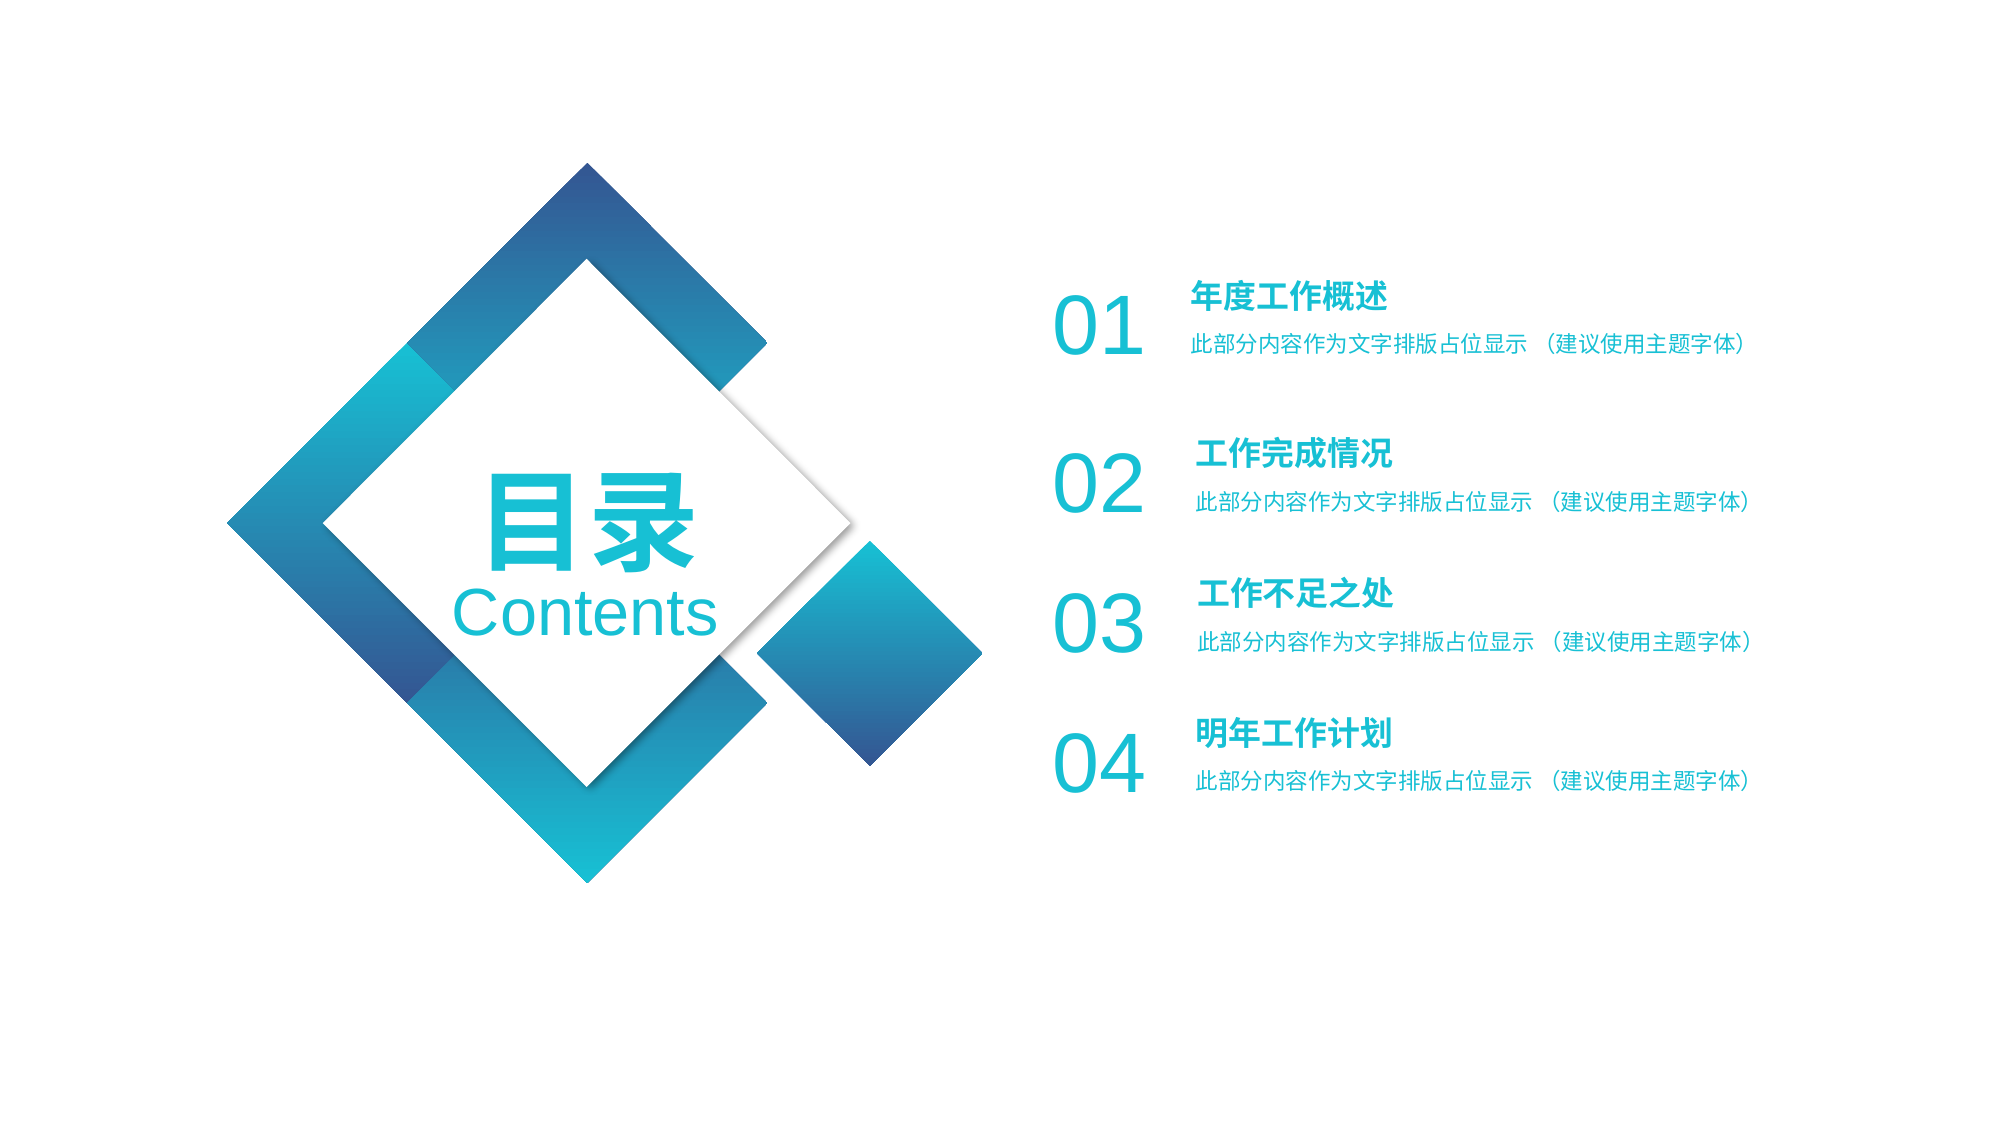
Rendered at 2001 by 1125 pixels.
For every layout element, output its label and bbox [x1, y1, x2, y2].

text_box [437, 443, 736, 649]
text_box [1037, 560, 1769, 677]
text_box [1037, 700, 1768, 817]
text_box [1037, 263, 1762, 380]
text_box [1037, 420, 1768, 537]
text_box [227, 162, 983, 883]
